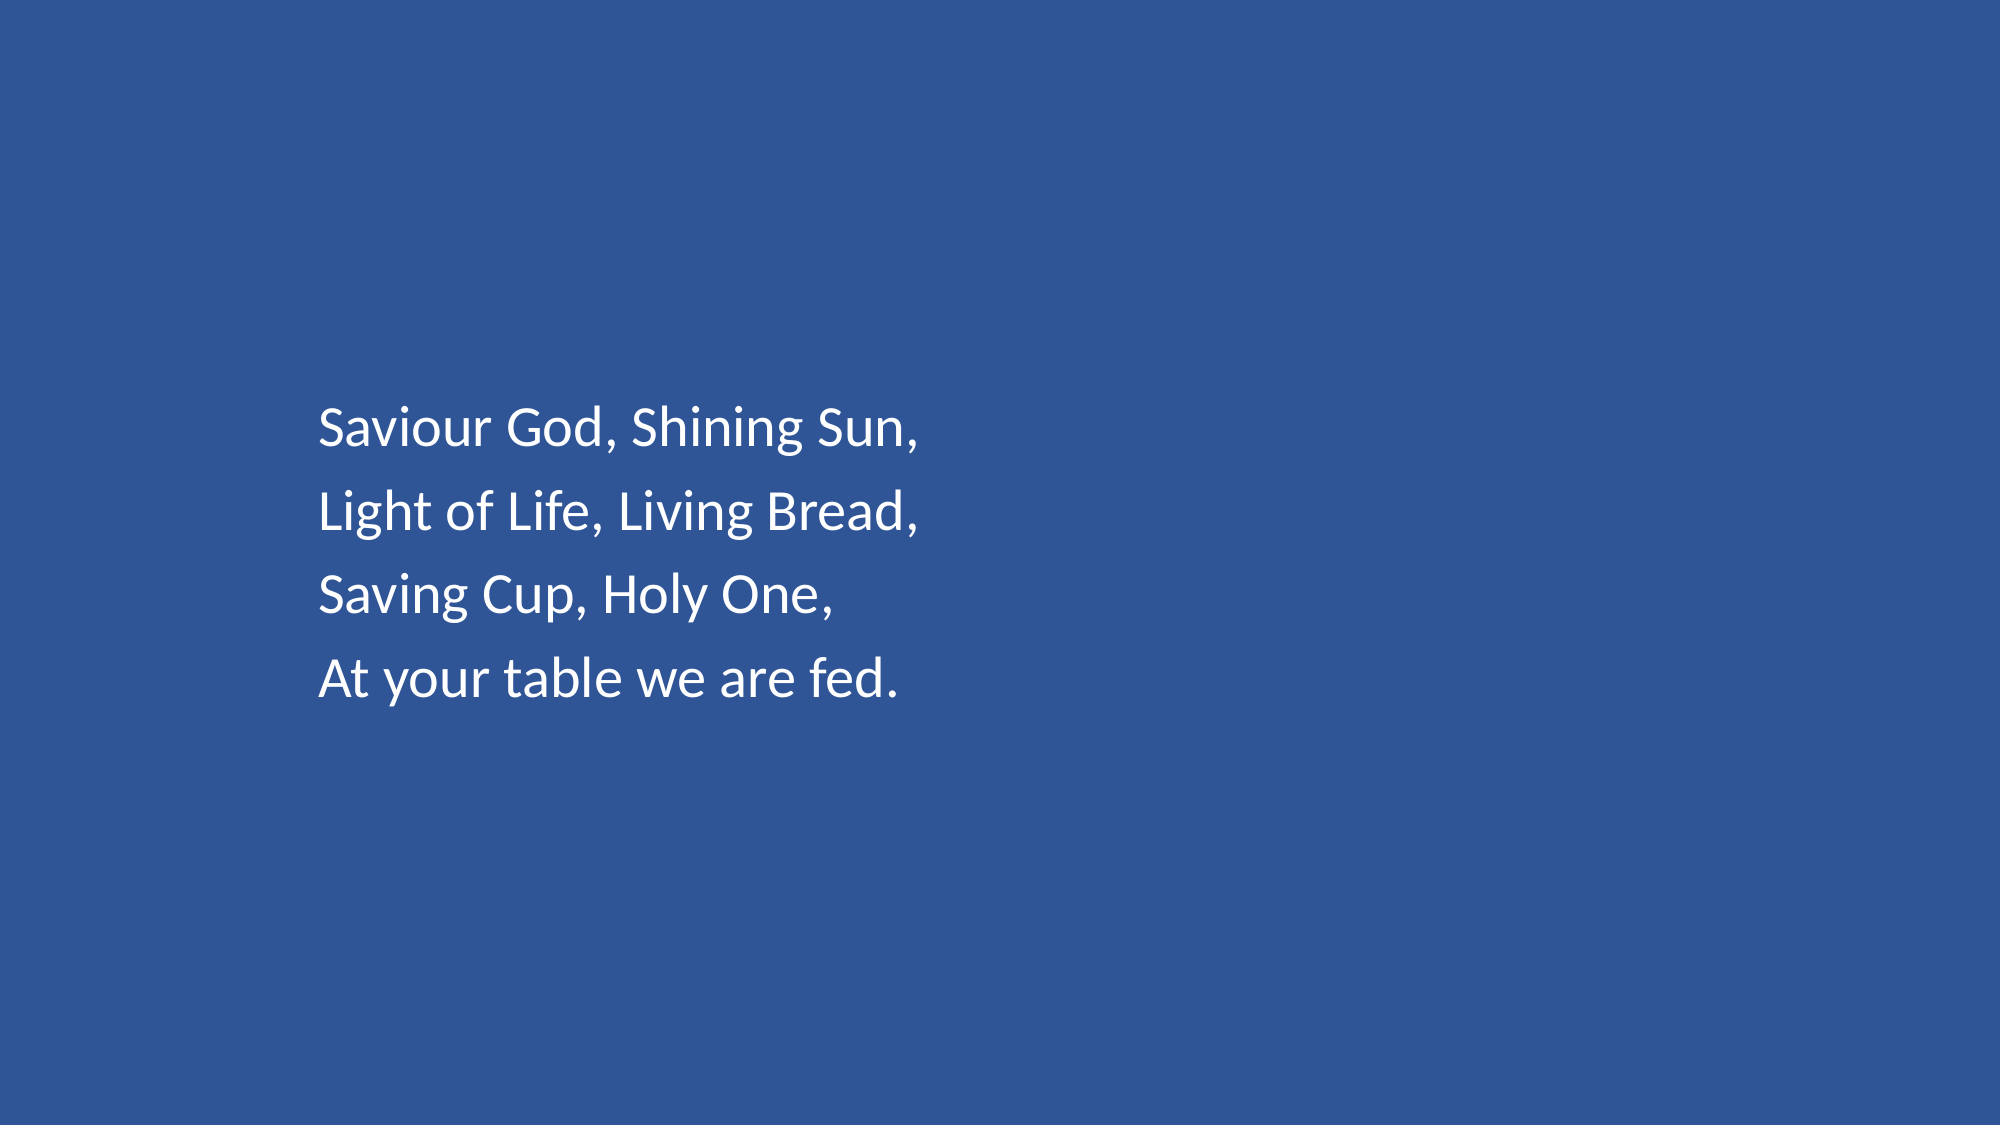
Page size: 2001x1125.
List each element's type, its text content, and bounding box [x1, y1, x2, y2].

list Saviour God, Shining Sun, Light of Life, Living Bread, Saving Cup, Holy One, At your table we are fed. [303, 388, 1704, 737]
